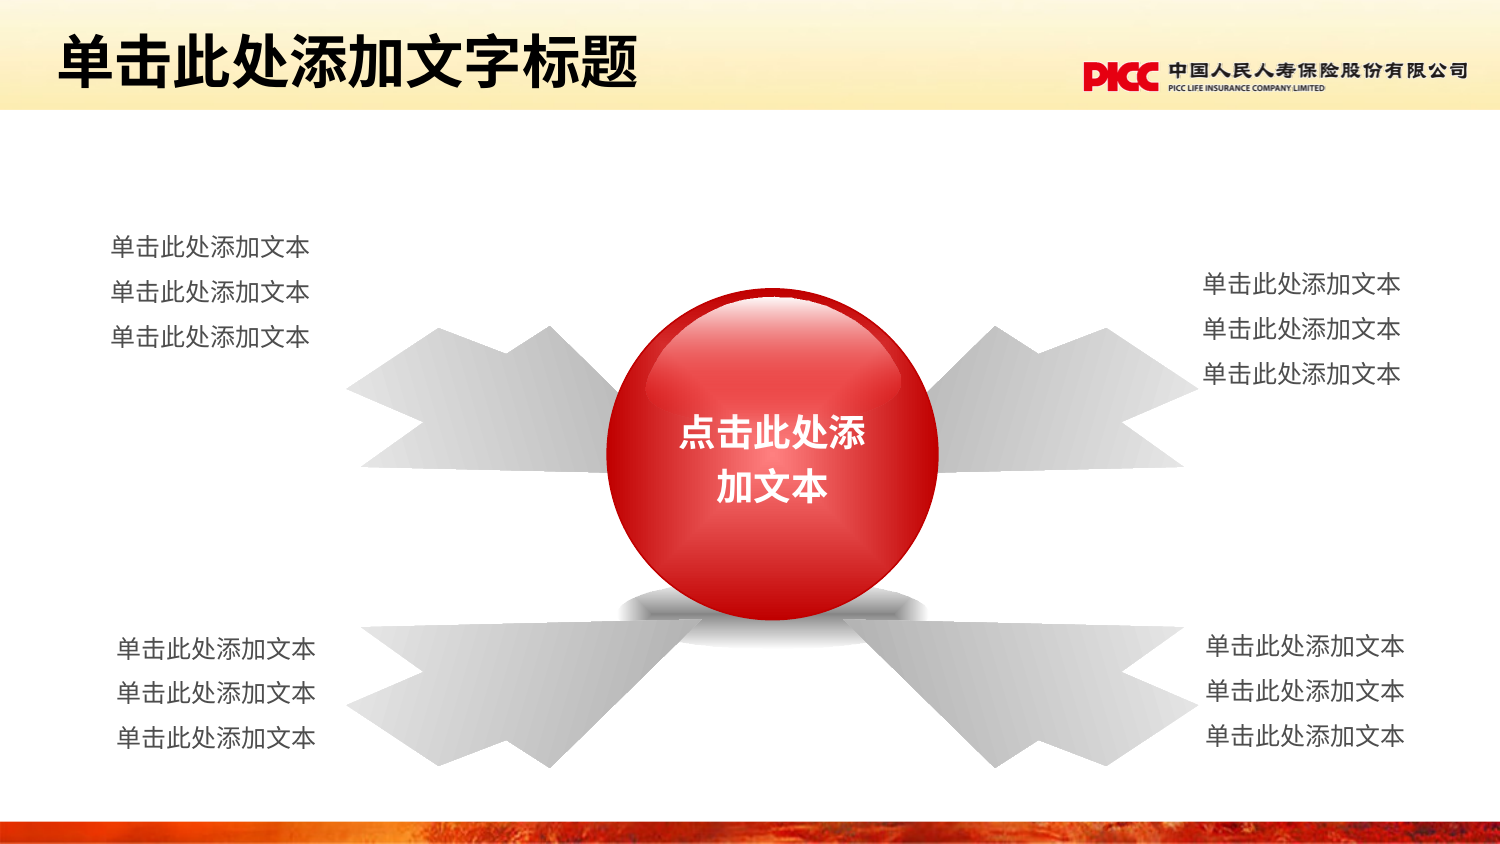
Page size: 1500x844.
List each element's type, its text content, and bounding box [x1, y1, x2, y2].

text_box [844, 620, 1190, 768]
text_box 单击此处添加文本 单击此处添加文本 单击此处添加文本 [1190, 608, 1500, 758]
text_box 单击此处添加文本 单击此处添加文本 单击此处添加文本 [1187, 246, 1500, 397]
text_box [607, 288, 938, 620]
text_box 单击此处添加文本 单击此处添加文本 单击此处添加文本 [0, 610, 332, 761]
picture [0, 0, 1500, 109]
text_box [346, 620, 701, 768]
text_box 单击此处添加文本 单击此处添加文本 单击此处添加文本 [0, 209, 326, 359]
text_box [680, 620, 865, 649]
text_box [938, 326, 1187, 473]
text_box [346, 326, 607, 473]
picture [0, 822, 1500, 844]
